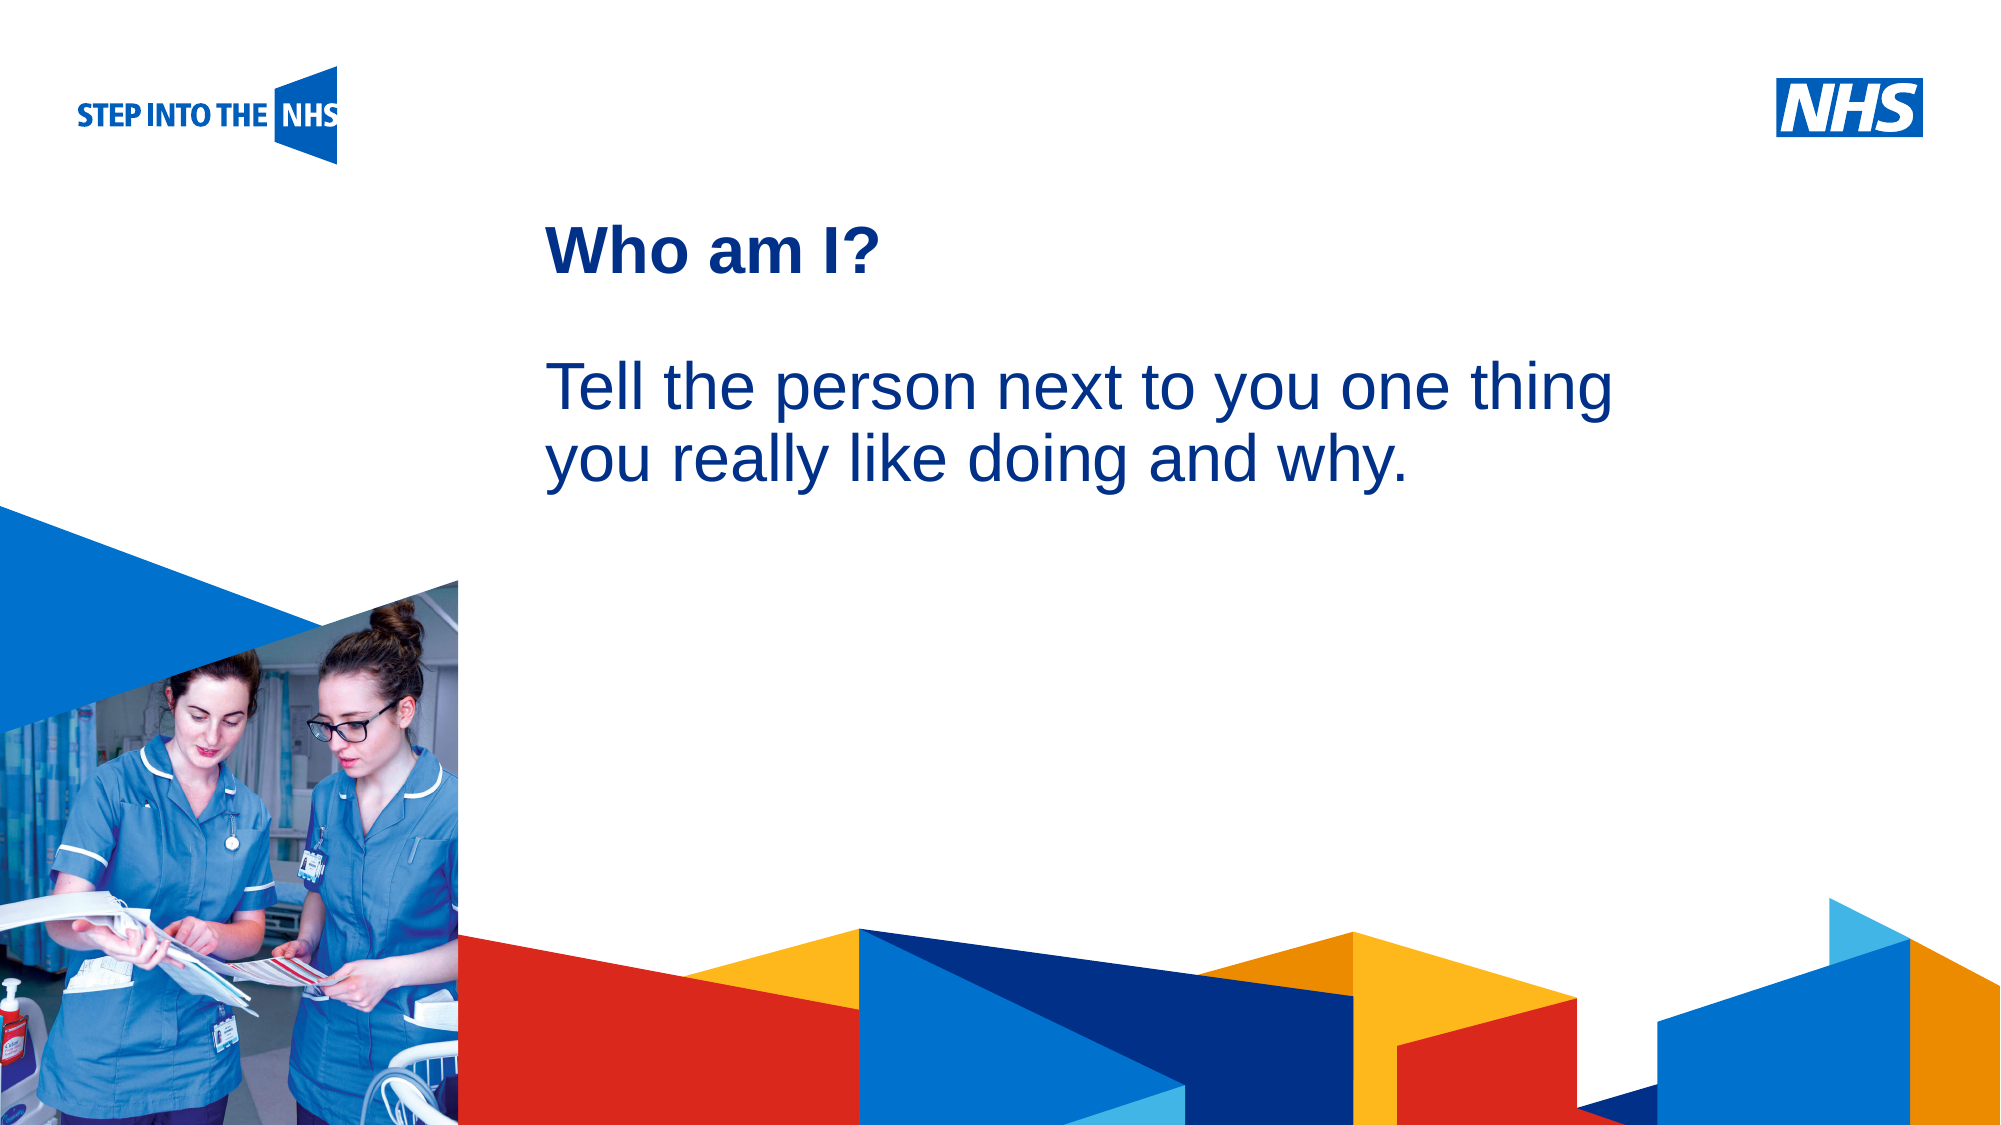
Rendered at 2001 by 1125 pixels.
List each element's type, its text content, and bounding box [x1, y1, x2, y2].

list Tell the person next to you one thing you really like doing and why. [545, 351, 1767, 898]
title Who am I? [545, 216, 1812, 307]
picture [0, 580, 459, 1125]
